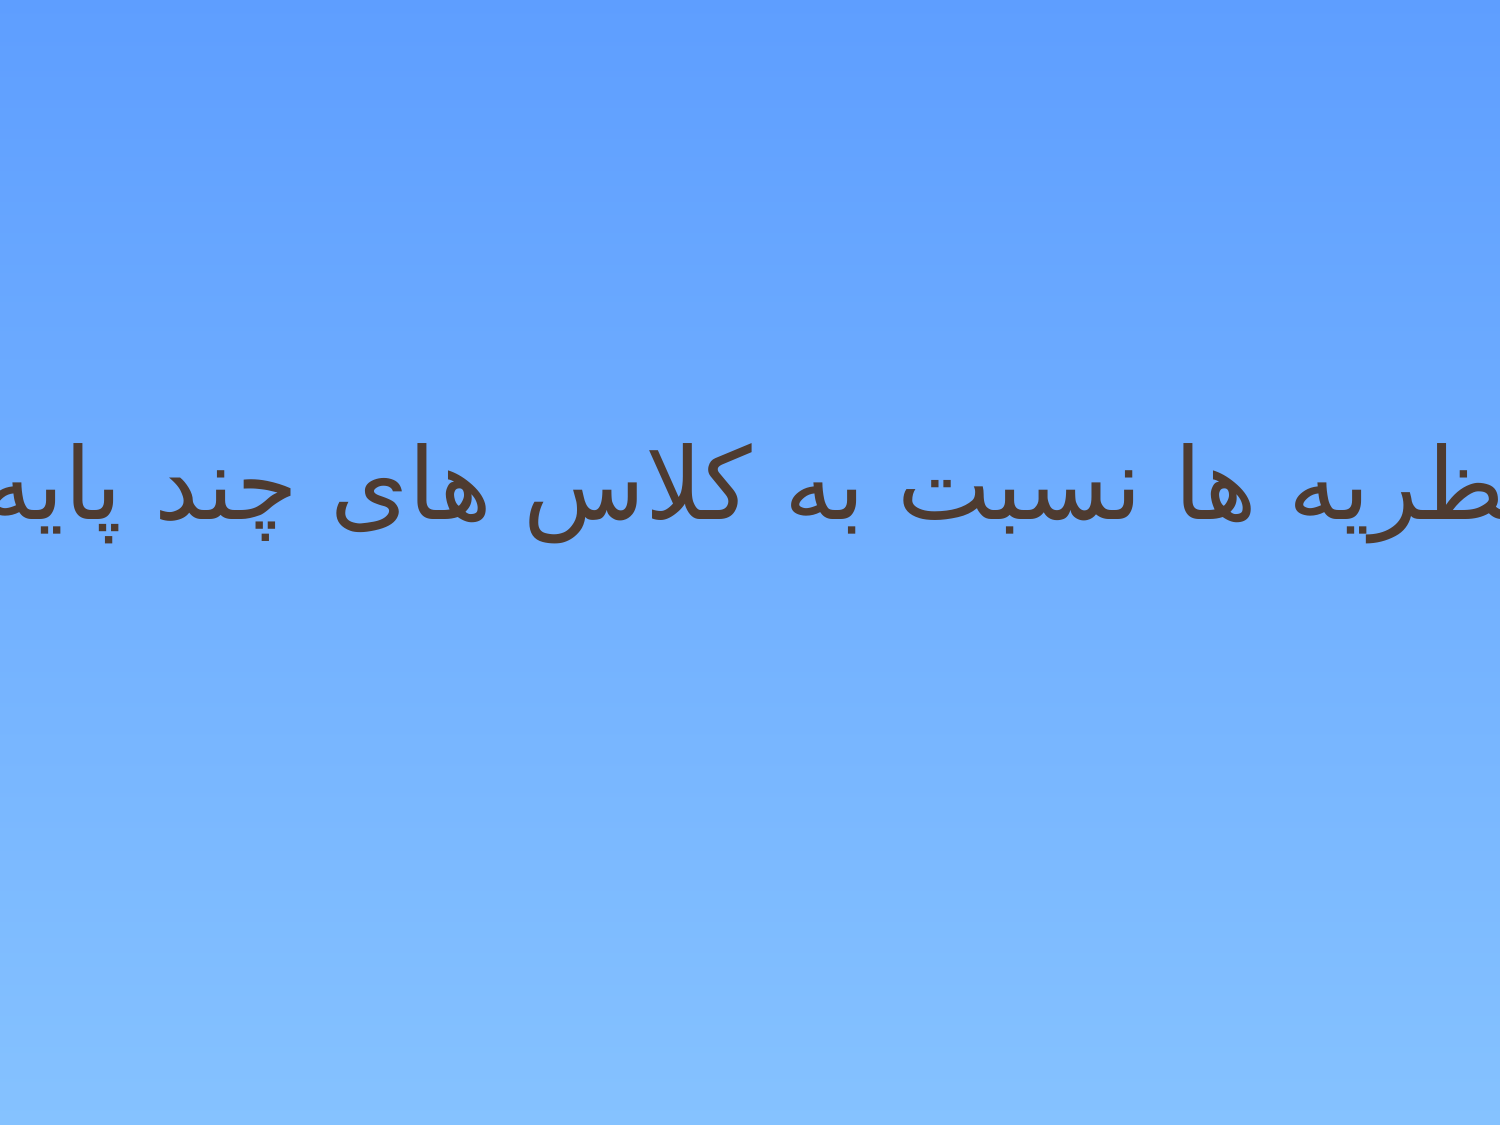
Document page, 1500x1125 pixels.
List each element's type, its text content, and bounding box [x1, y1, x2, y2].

text_box نظریه ها نسبت به کلاس های چند پایه [0, 412, 1500, 548]
